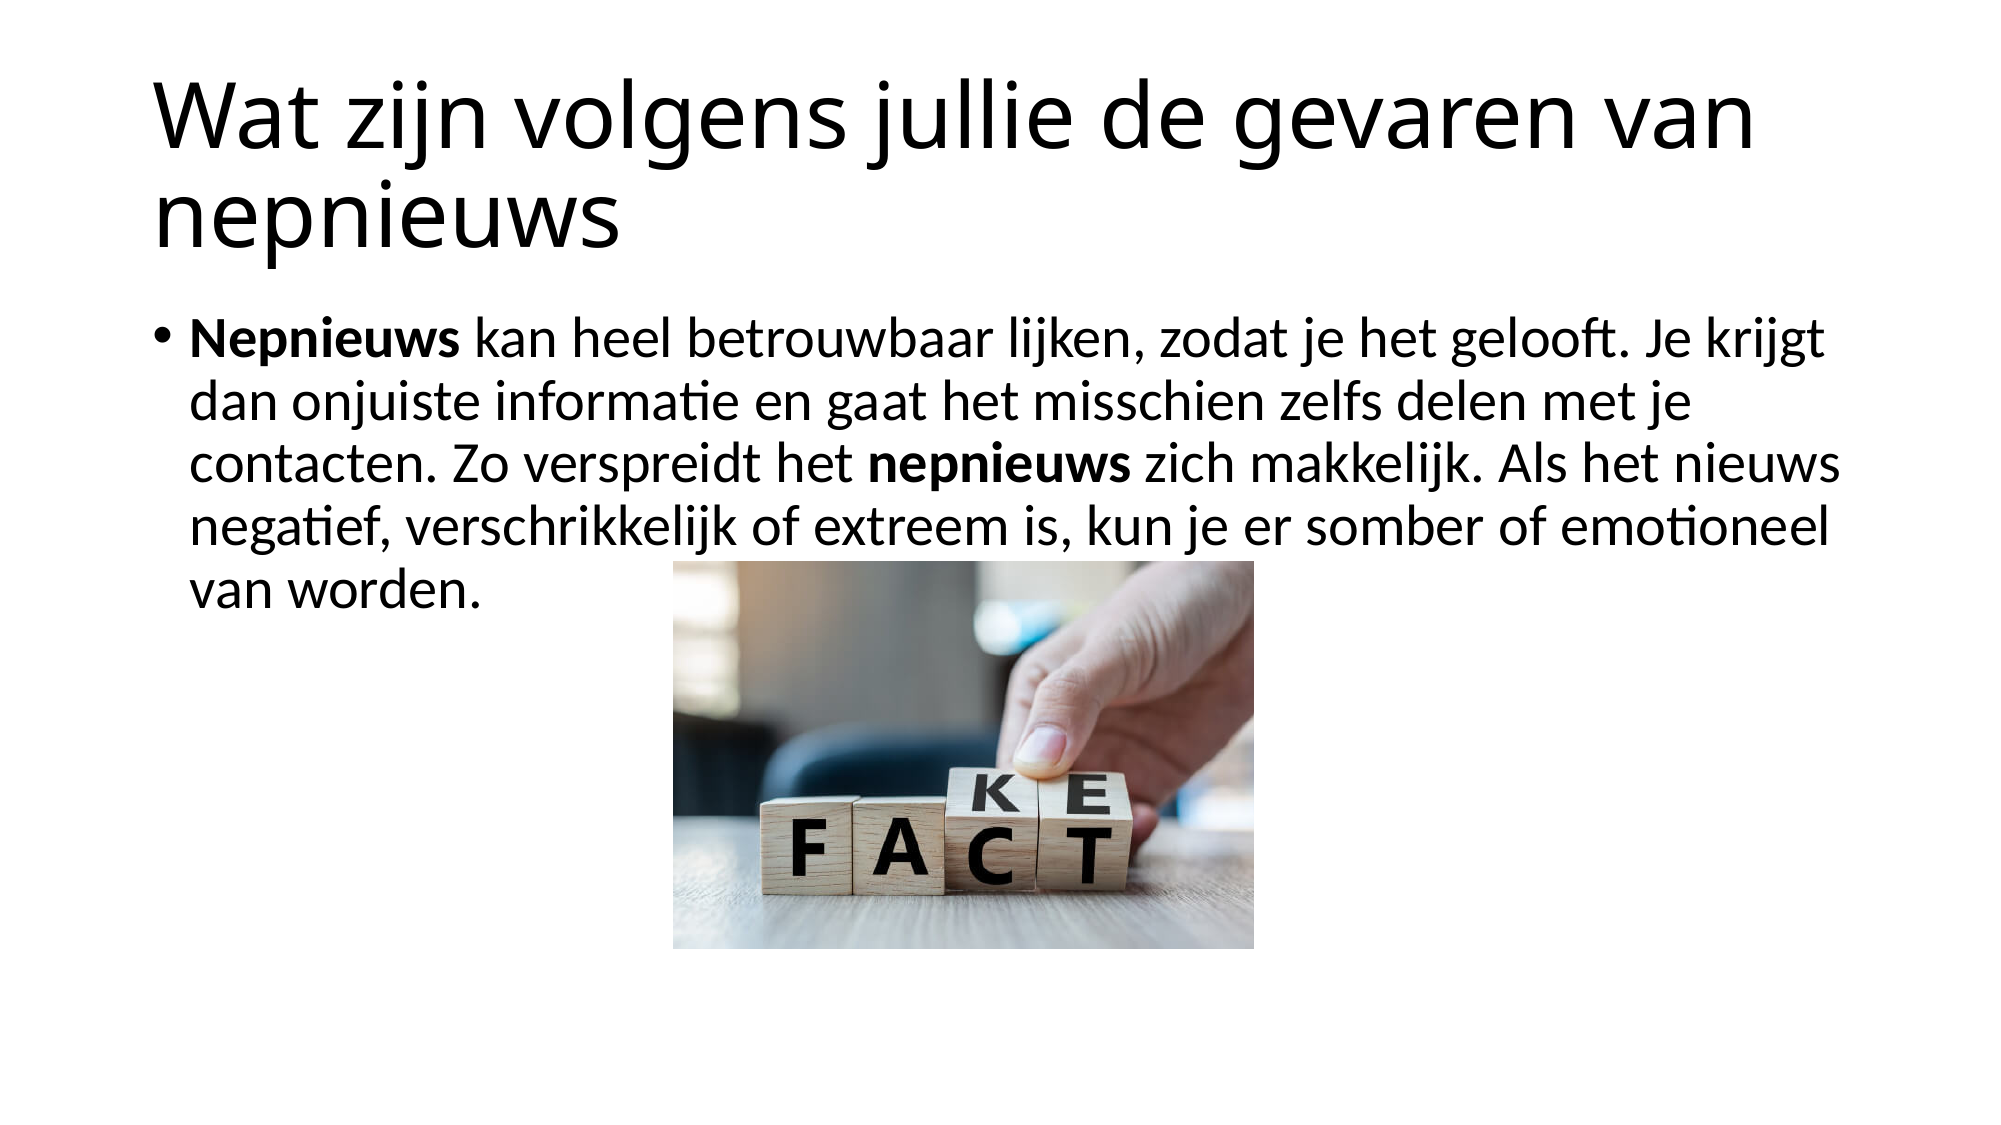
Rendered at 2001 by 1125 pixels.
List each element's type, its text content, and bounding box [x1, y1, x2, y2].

list Nepnieuws kan heel betrouwbaar lijken, zodat je het gelooft. Je krijgt dan onjuiste informatie en gaat het misschien zelfs delen met je contacten. Zo verspreidt het nepnieuws zich makkelijk. Als het nieuws negatief, verschrikkelijk of extreem is, kun je er somber of emotioneel van worden. [137, 299, 1863, 1014]
title Wat zijn volgens jullie de gevaren van nepnieuws [137, 59, 1863, 278]
picture [673, 561, 1254, 949]
